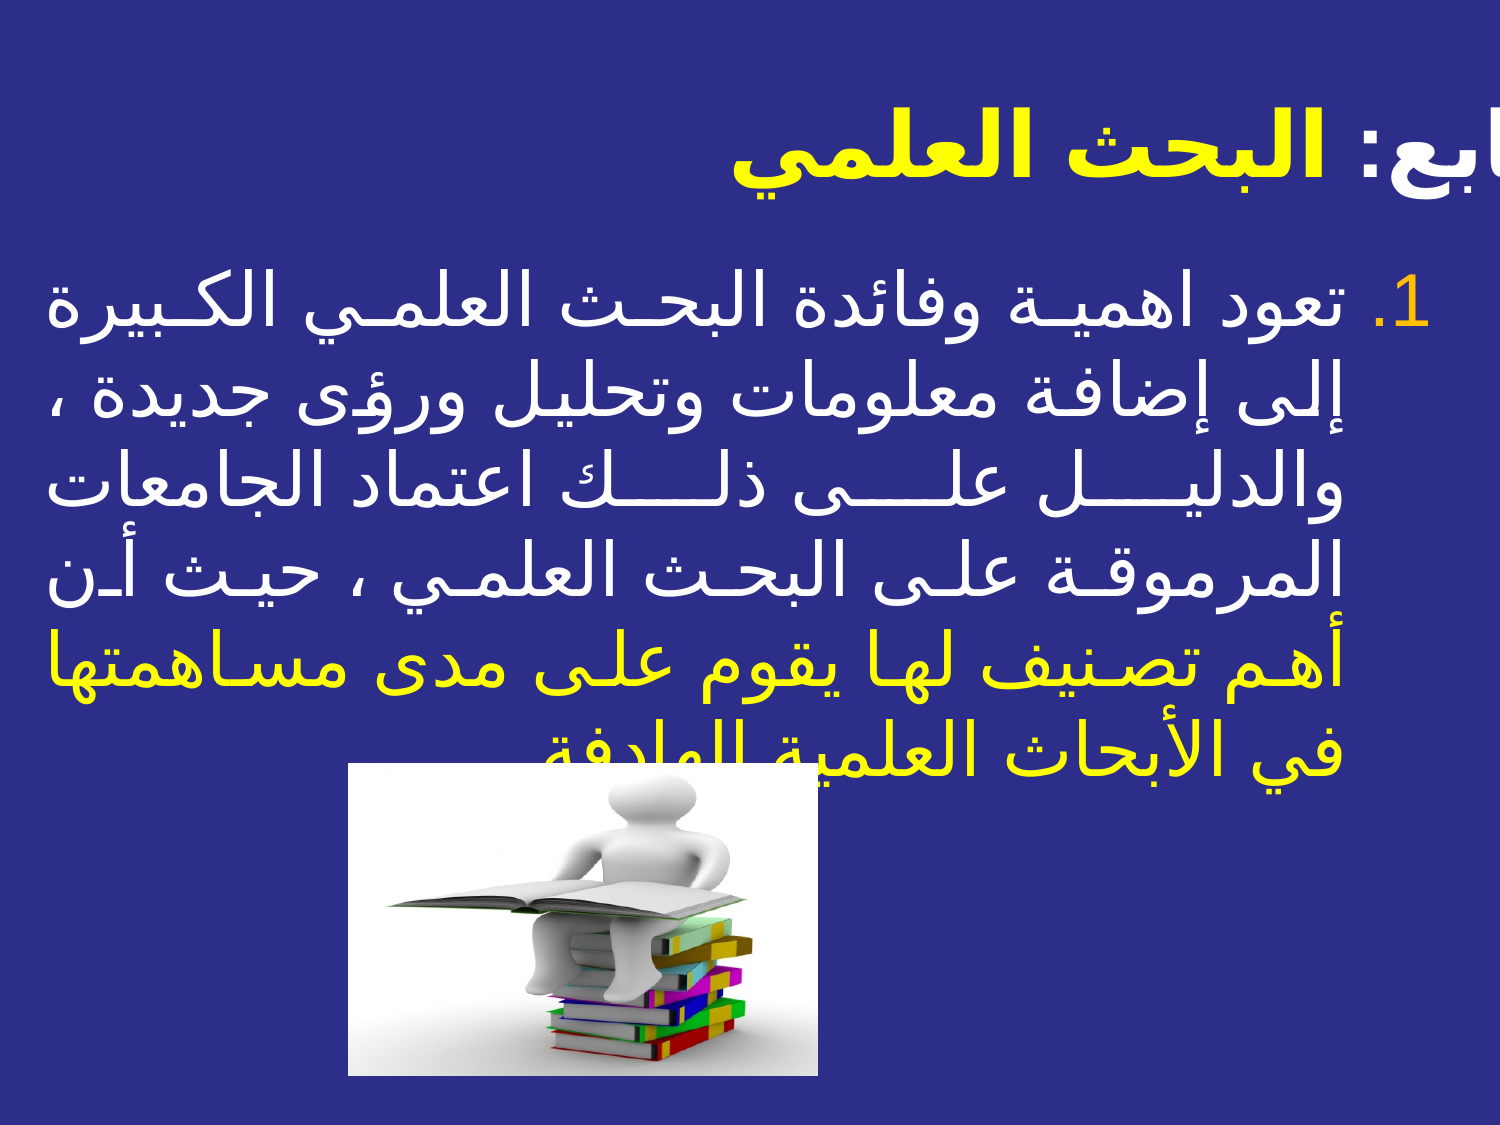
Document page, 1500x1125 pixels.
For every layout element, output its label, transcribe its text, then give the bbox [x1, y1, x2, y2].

text_box تابع: البحث العلمي [714, 78, 1500, 203]
picture [348, 762, 818, 1076]
list تعود اهمية وفائدة البحث العلمي الكبيرة إلى إضافة معلومات وتحليل ورؤى جديدة ، والدليل على ذلك اعتماد الجامعات المرموقة على البحث العلمي ، حيث أن أهم تصنيف لها يقوم على مدى مساهمتها في الأبحاث العلمية الهادفة. [29, 243, 1448, 752]
